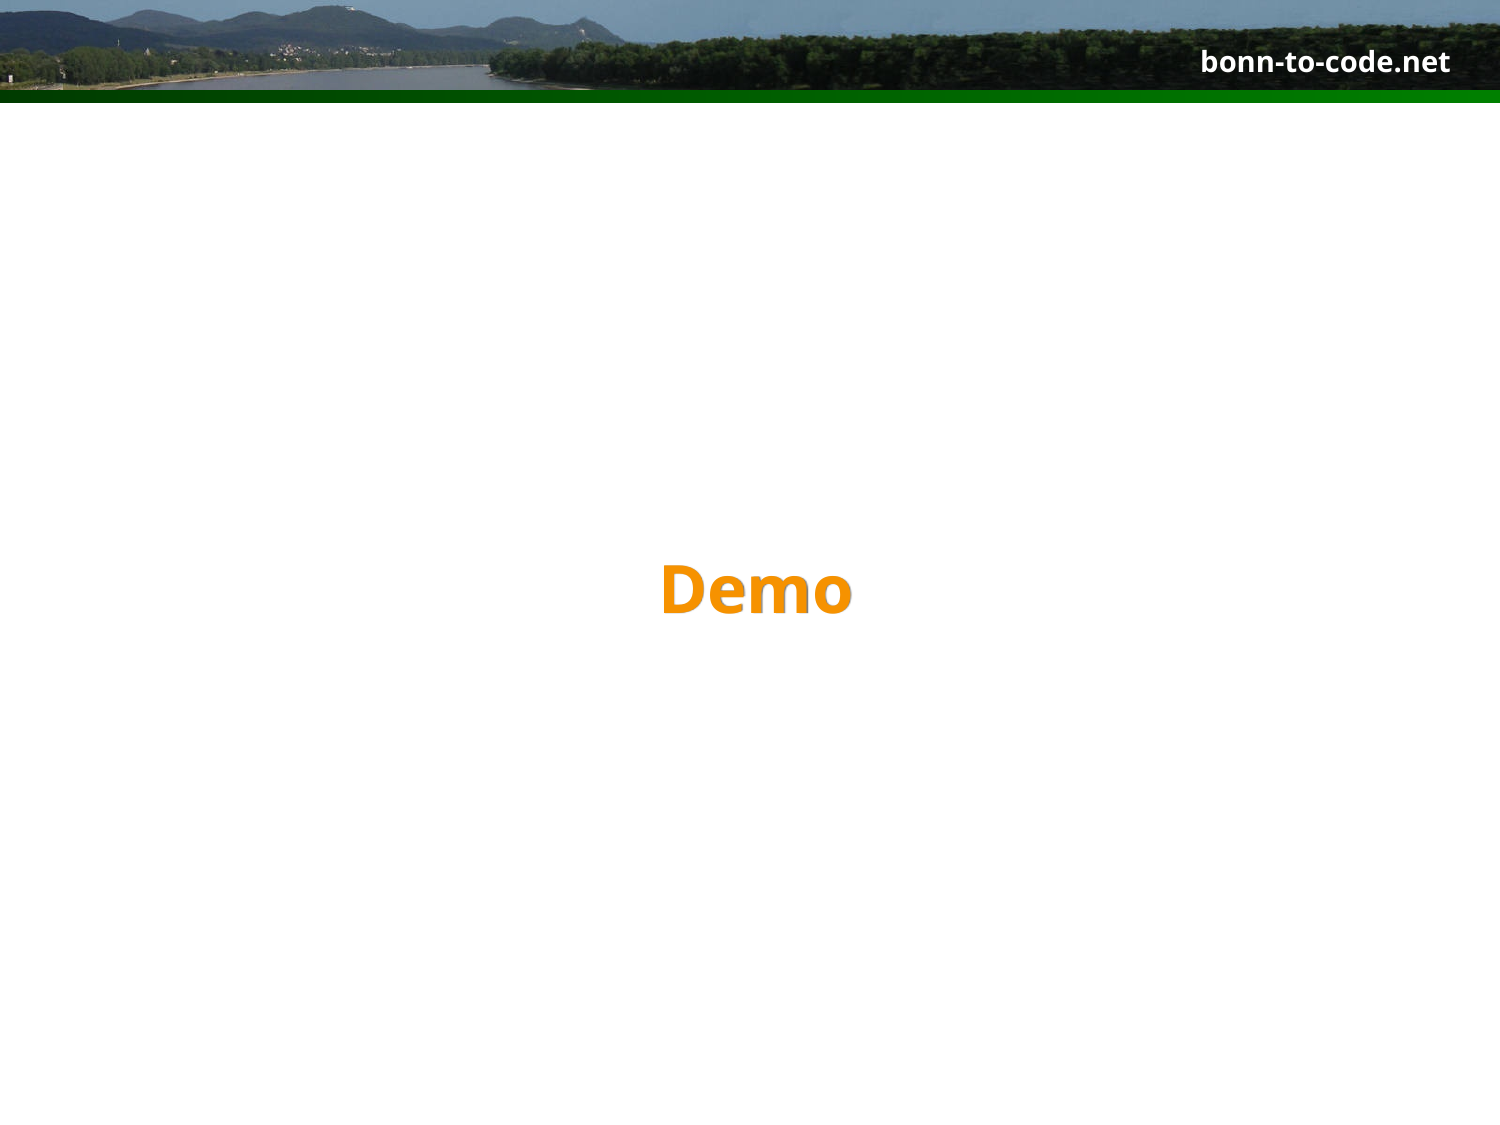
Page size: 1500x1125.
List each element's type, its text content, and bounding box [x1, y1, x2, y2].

picture [0, 0, 1500, 90]
title Demo [118, 538, 1394, 658]
